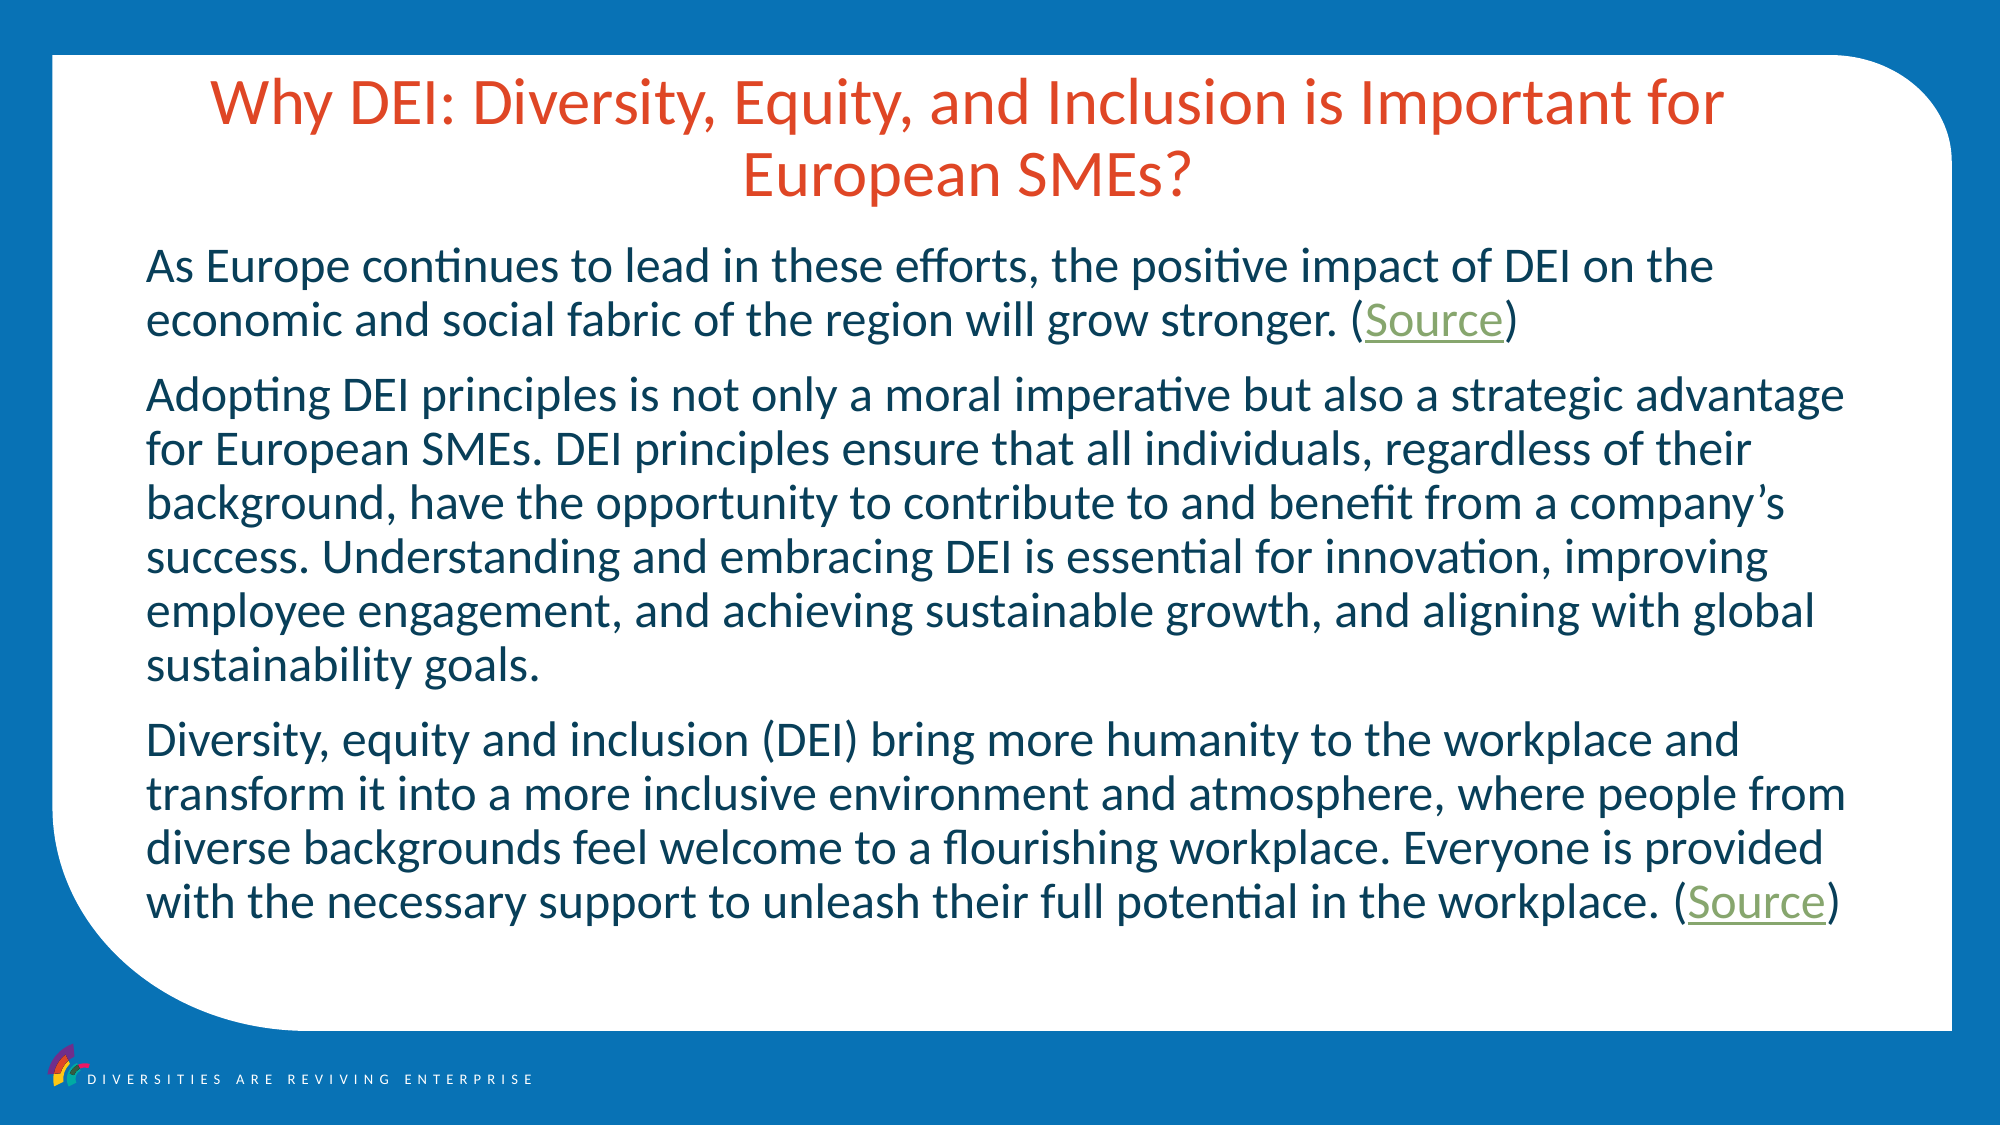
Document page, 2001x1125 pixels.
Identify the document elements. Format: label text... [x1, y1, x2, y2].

list Why DEI: Diversity, Equity, and Inclusion is Important for European SMEs? [68, 59, 1869, 192]
list As Europe continues to lead in these efforts, the positive impact of DEI on the economic and social fabric of the region will grow stronger. (Source) Adopting DEI principles is not only a moral imperative but also a strategic advantage for European SMEs. DEI principles ensure that all individuals, regardless of their background, have the opportunity to contribute to and benefit from a company’s success. Understanding and embracing DEI is essential for innovation, improving employee engagement, and achieving sustainable growth, and aligning with global sustainability goals. Diversity, equity and inclusion (DEI) bring more humanity to the workplace and transform it into a more inclusive environment and atmosphere, where people from diverse backgrounds feel welcome to a flourishing workplace. Everyone is provided with the necessary support to unleash their full potential in the workplace. (Source) [130, 232, 1869, 864]
